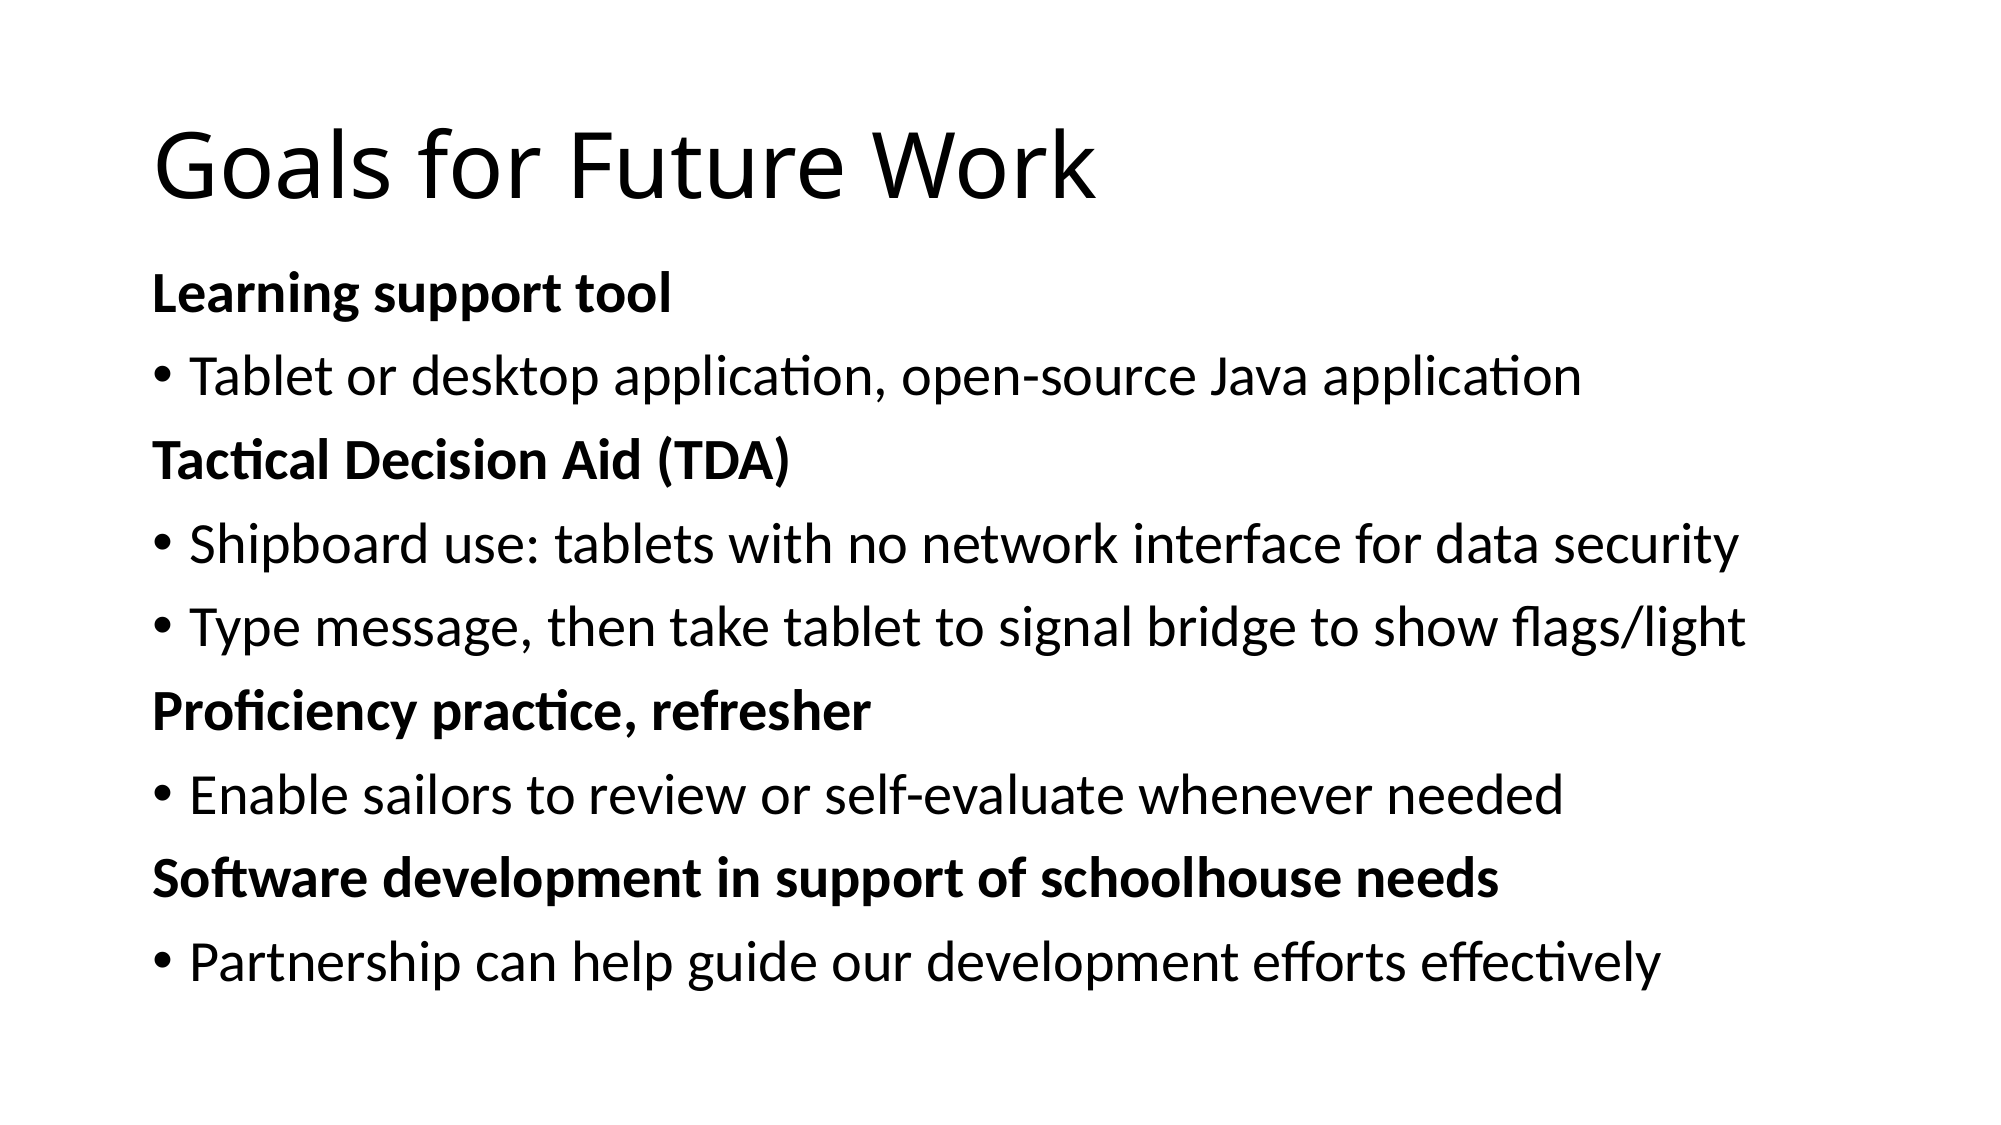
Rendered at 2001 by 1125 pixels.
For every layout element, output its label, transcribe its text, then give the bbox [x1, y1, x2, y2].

list Learning support tool Tablet or desktop application, open-source Java application Tactical Decision Aid (TDA) Shipboard use: tablets with no network interface for data security Type message, then take tablet to signal bridge to show flags/light Proficiency practice, refresher Enable sailors to review or self-evaluate whenever needed Software development in support of schoolhouse needs Partnership can help guide our development efforts effectively [137, 254, 1863, 1036]
title Goals for Future Work [137, 59, 1863, 254]
